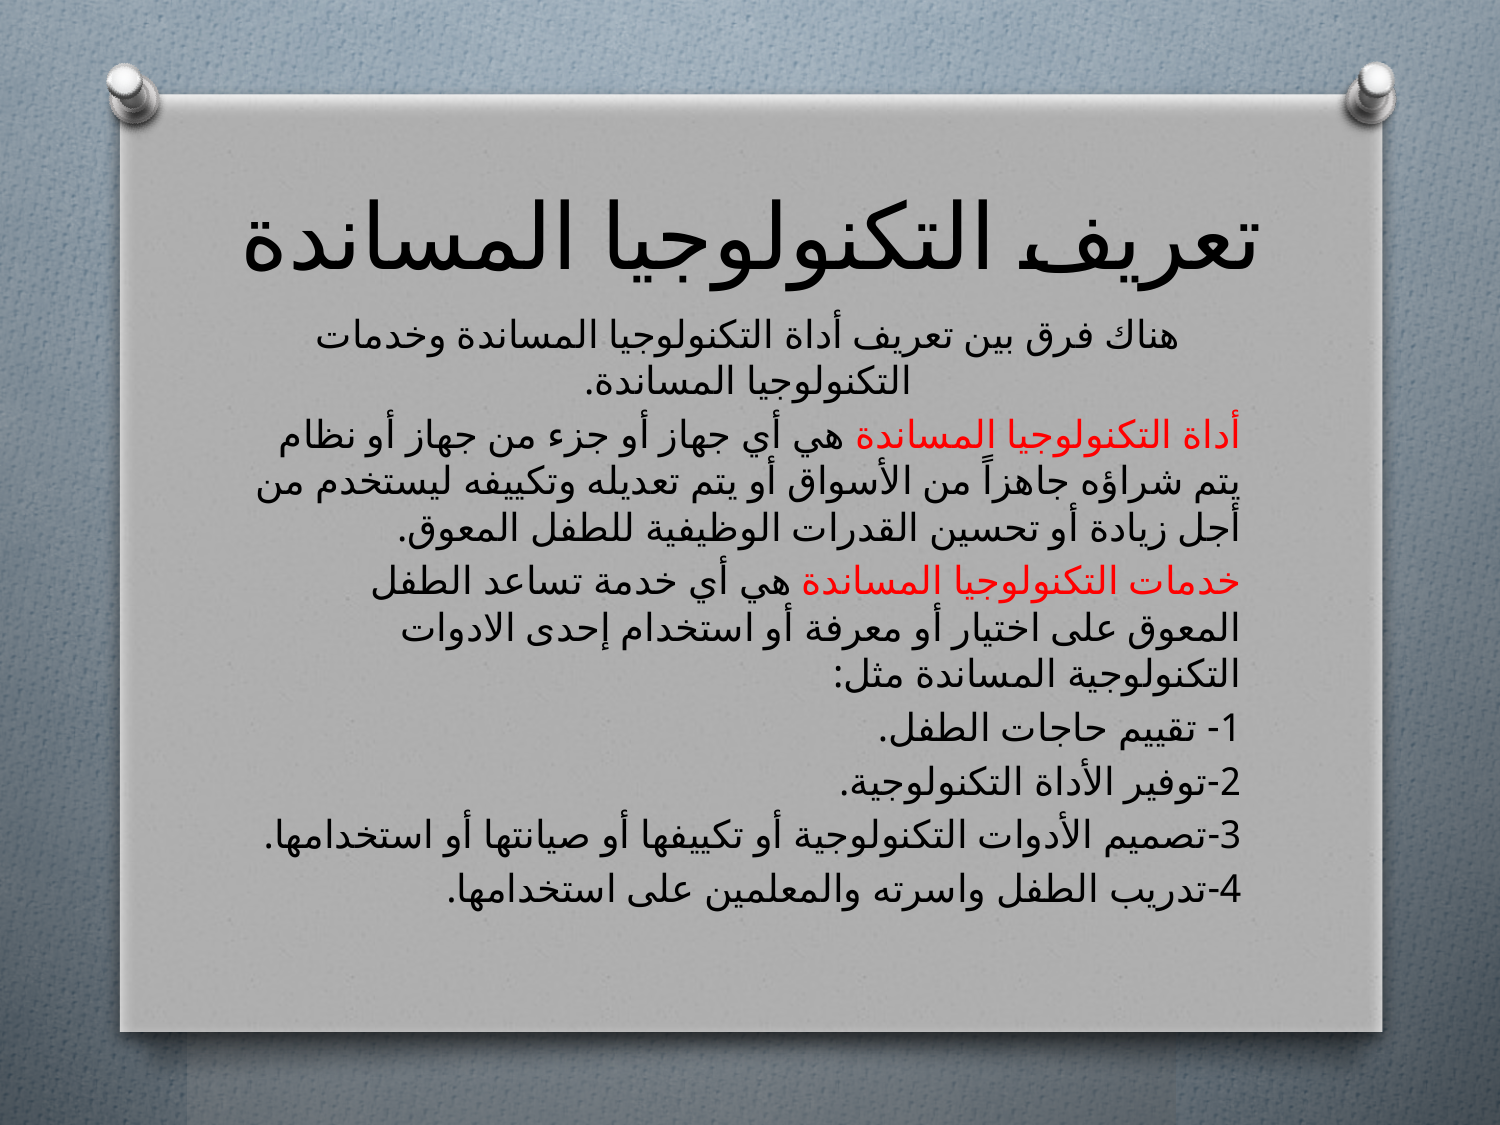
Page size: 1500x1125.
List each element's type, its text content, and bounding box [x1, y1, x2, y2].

list هناك فرق بين تعريف أداة التكنولوجيا المساندة وخدمات التكنولوجيا المساندة. أداة التكنولوجيا المساندة هي أي جهاز أو جزء من جهاز أو نظام يتم شراؤه جاهزاً من الأسواق أو يتم تعديله وتكييفه ليستخدم من أجل زيادة أو تحسين القدرات الوظيفية للطفل المعوق. خدمات التكنولوجيا المساندة هي أي خدمة تساعد الطفل المعوق على اختيار أو معرفة أو استخدام إحدى الادوات التكنولوجية المساندة مثل: 1- تقييم حاجات الطفل. 2-توفير الأداة التكنولوجية. 3-تصميم الأدوات التكنولوجية أو تكييفها أو صيانتها أو استخدامها. 4-تدريب الطفل واسرته والمعلمين على استخدامها. [240, 302, 1257, 939]
title تعريف التكنولوجيا المساندة [179, 134, 1323, 332]
picture [75, 29, 198, 153]
picture [1317, 35, 1439, 156]
